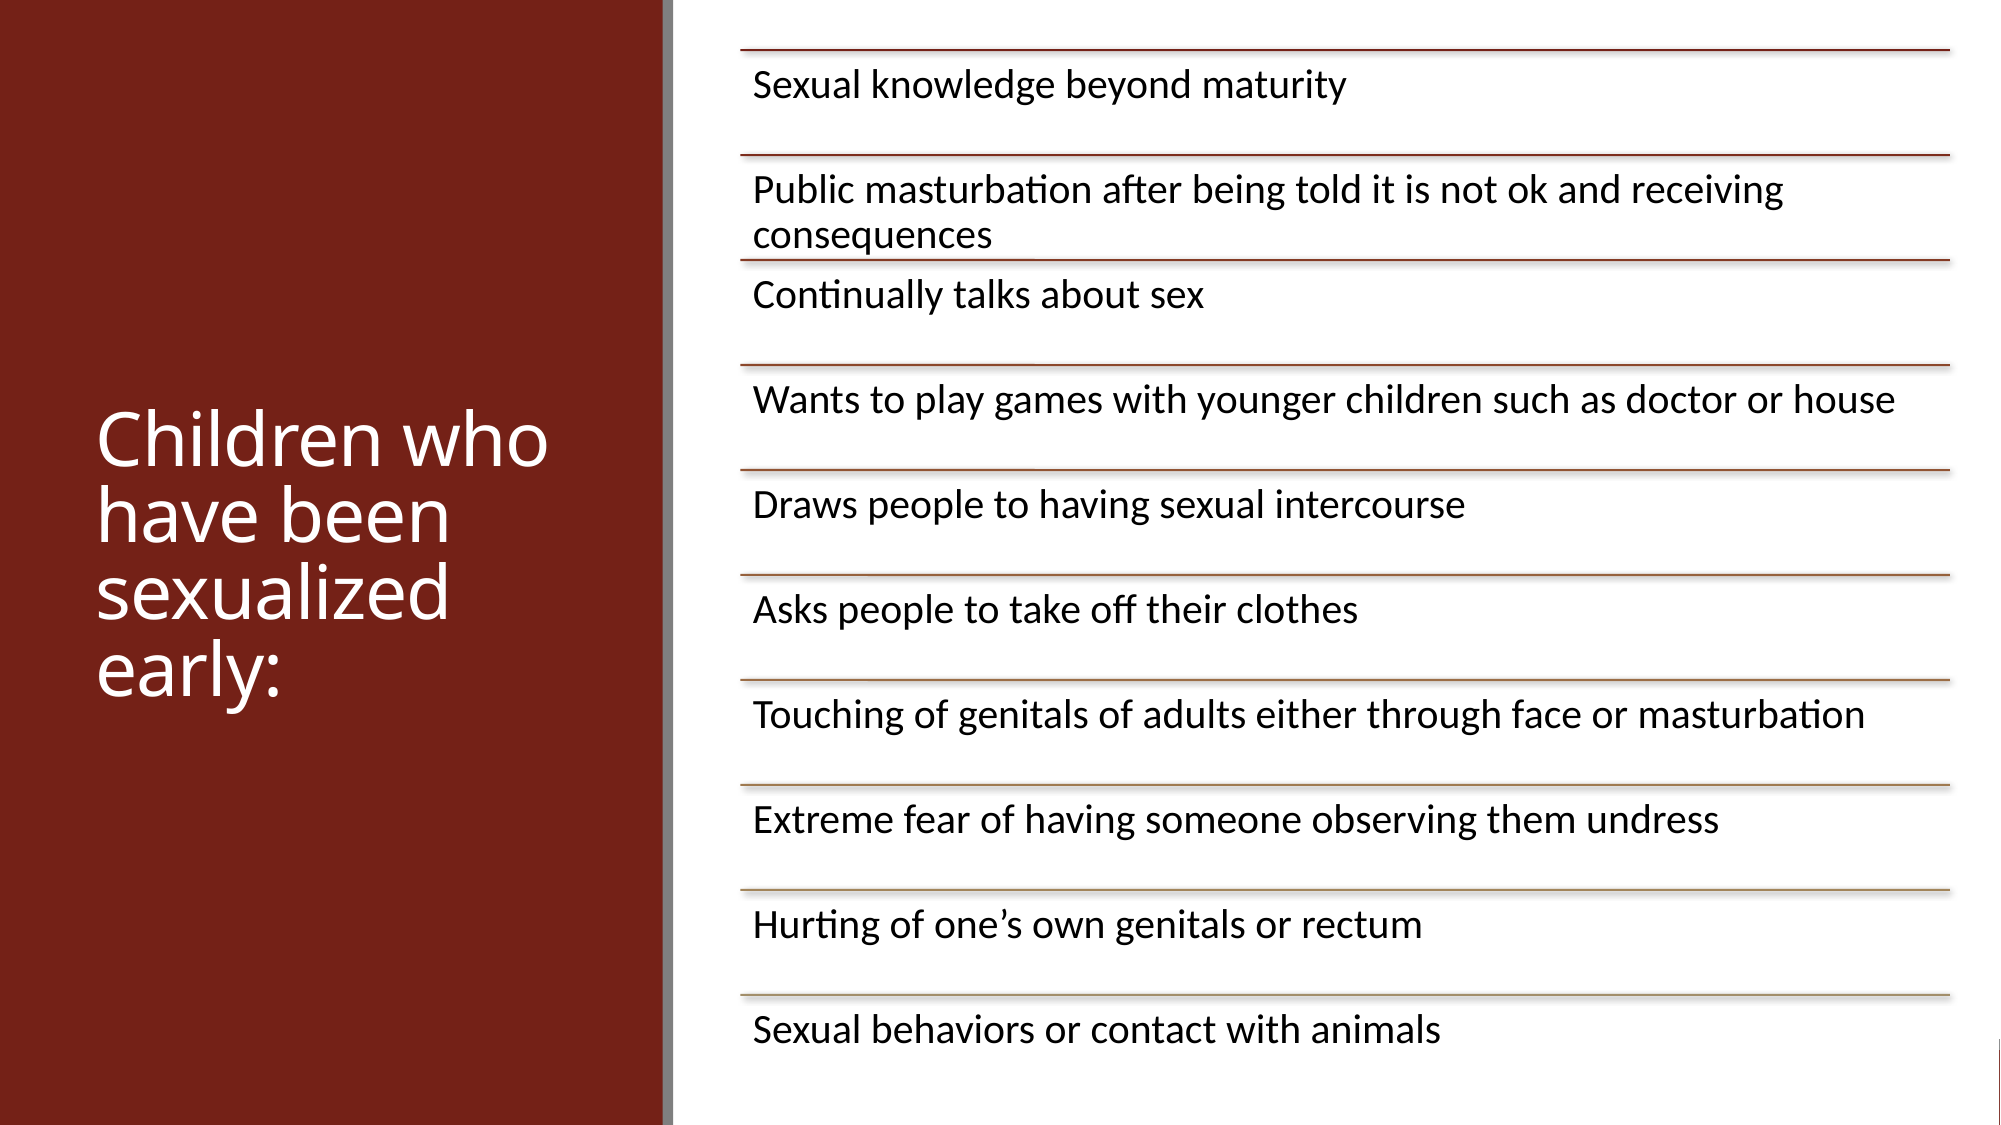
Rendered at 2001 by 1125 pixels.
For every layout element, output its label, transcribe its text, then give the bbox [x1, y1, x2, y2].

title Children who have been sexualized early: [80, 84, 587, 1032]
text_box [0, 0, 661, 1125]
text_box [674, 0, 2000, 1125]
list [739, 49, 1951, 1101]
text_box [661, 0, 674, 1125]
